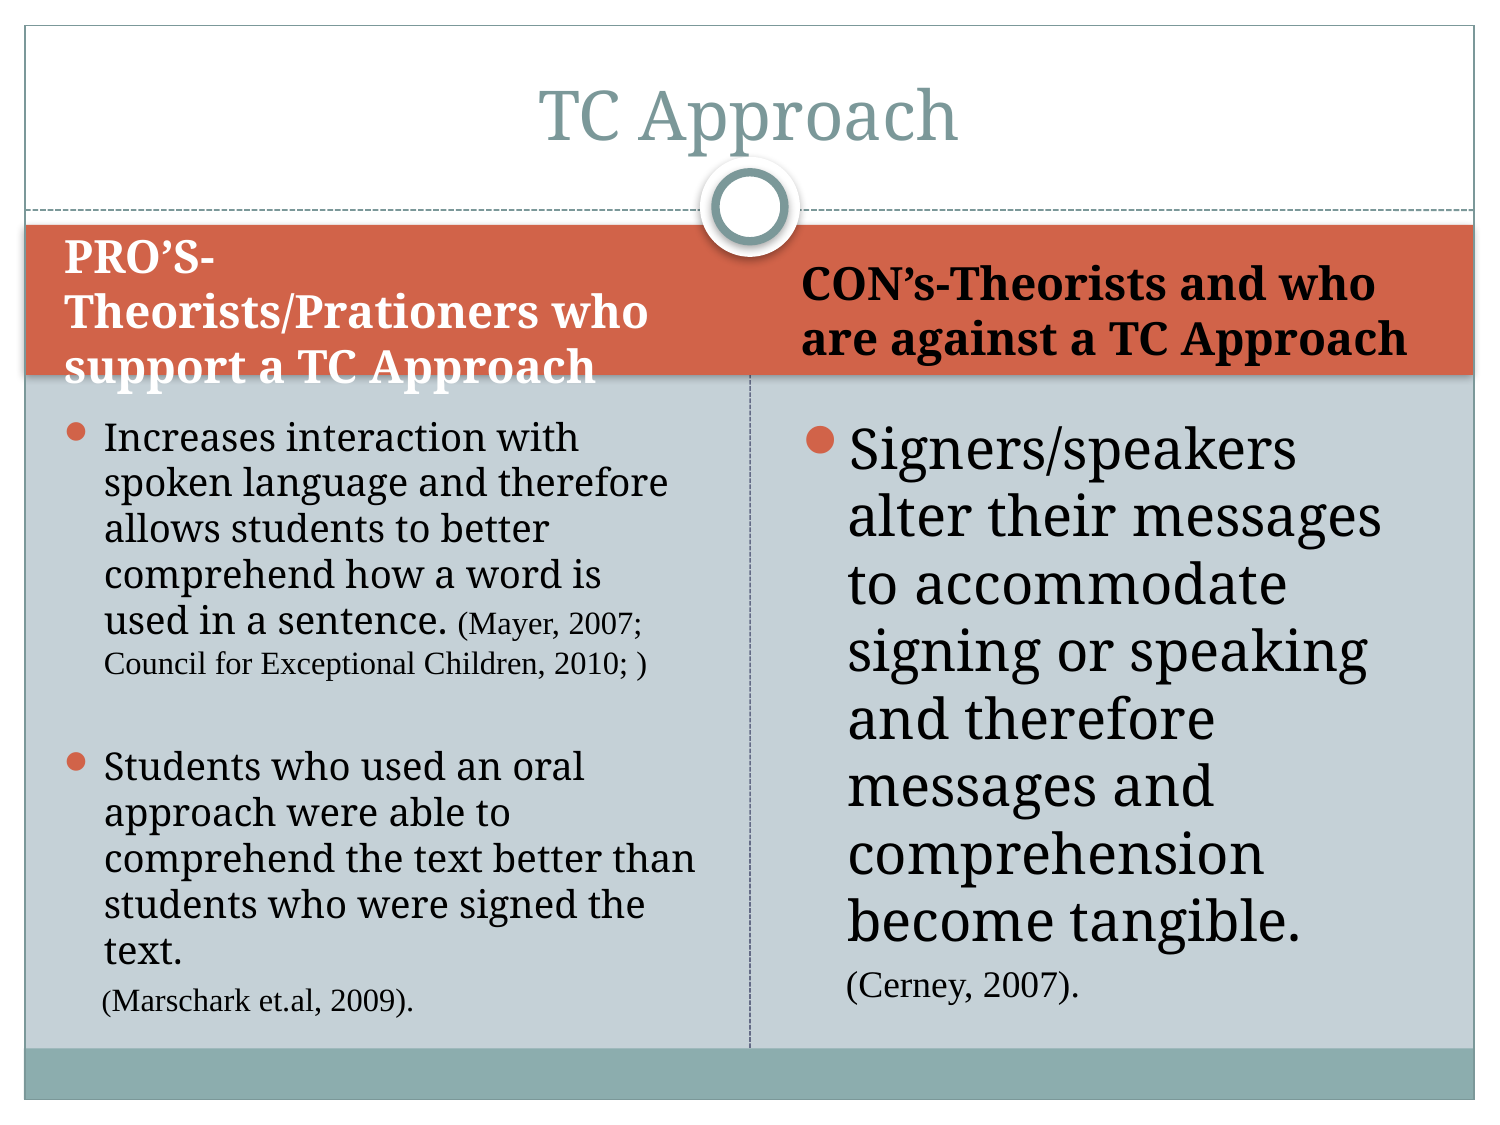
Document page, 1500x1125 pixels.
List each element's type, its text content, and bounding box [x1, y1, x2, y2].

list Signers/speakers alter their messages to accommodate signing or speaking and therefore messages and comprehension become tangible. (Cerney, 2007). [787, 405, 1450, 1033]
list CON’s-Theorists and who are against a TC Approach [785, 249, 1450, 371]
title TC Approach [49, 37, 1450, 162]
list Increases interaction with spoken language and therefore allows students to better comprehend how a word is used in a sentence. (Mayer, 2007; Council for Exceptional Children, 2010; ) Students who used an oral approach were able to comprehend the text better than students who were signed the text. (Marschark et.al, 2009). [49, 405, 713, 1032]
list PRO’S- Theorists/Prationers who support a TC Approach [48, 249, 714, 371]
